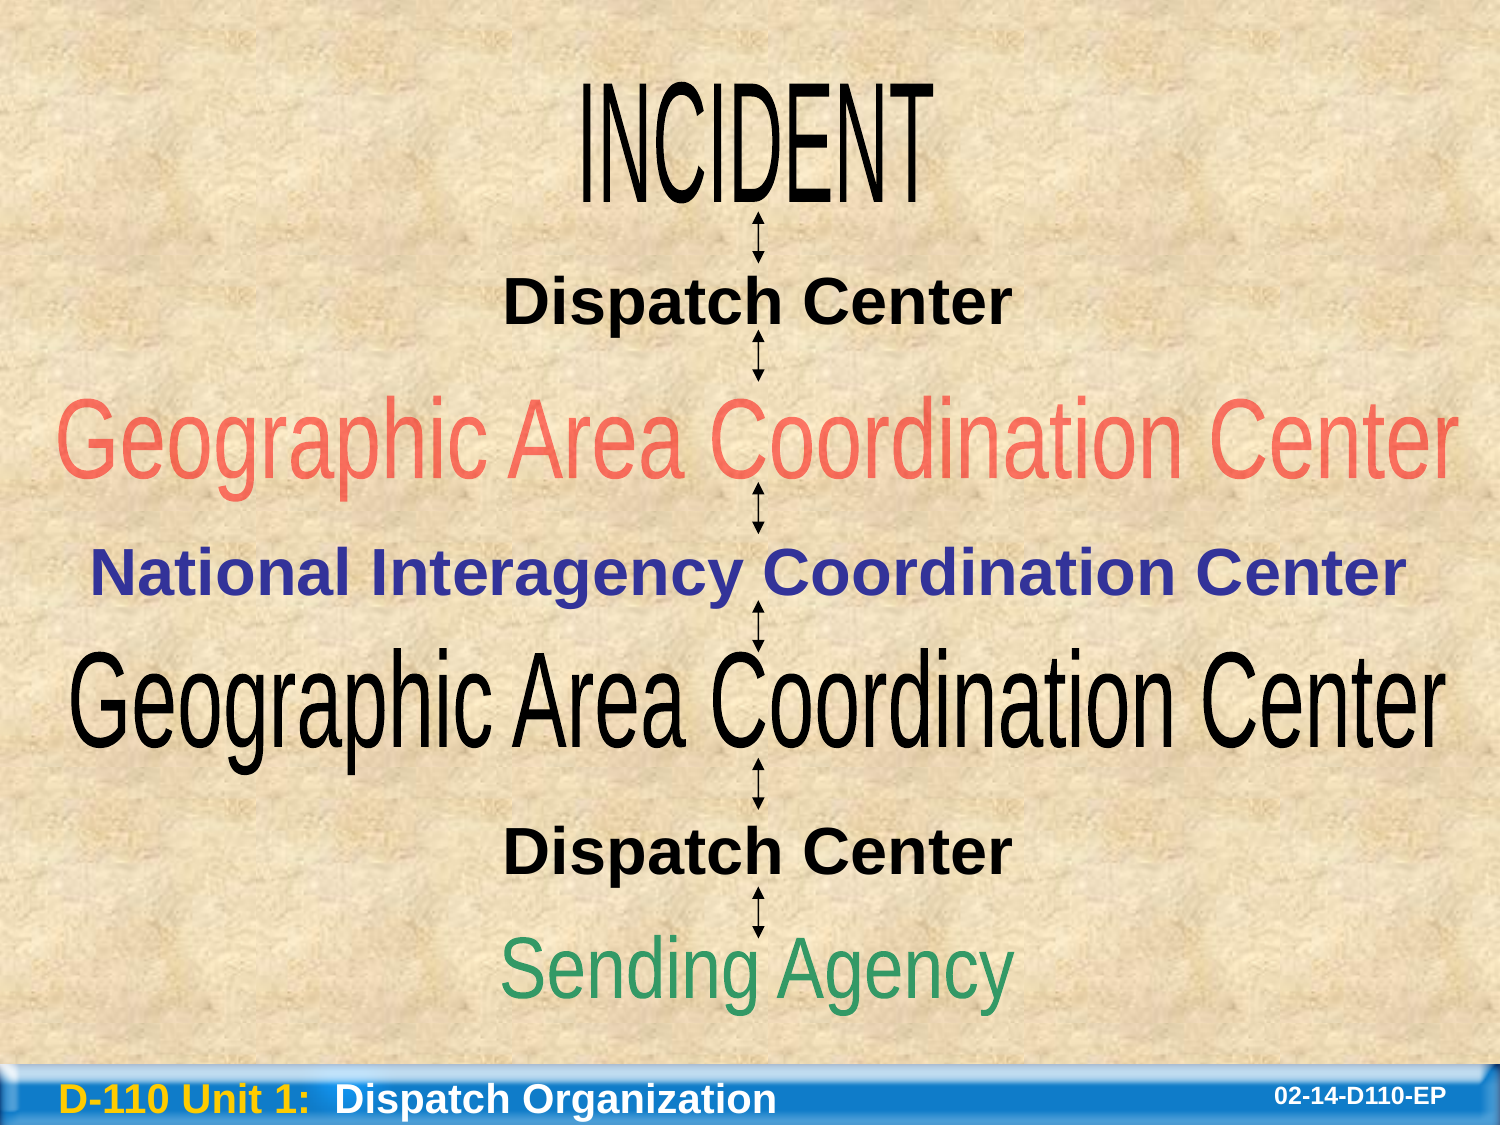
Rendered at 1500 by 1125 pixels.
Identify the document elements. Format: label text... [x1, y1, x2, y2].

text_box [752, 482, 765, 535]
text_box [752, 211, 765, 250]
text_box [752, 329, 765, 382]
text_box Dispatch Center [487, 250, 1029, 346]
text_box [752, 886, 765, 939]
text_box National Interagency Coordination Center [74, 521, 1442, 616]
text_box D-110 Unit 1: Dispatch Organization [43, 1064, 1039, 1125]
text_box [752, 600, 765, 653]
text_box [752, 757, 765, 810]
text_box Dispatch Center [487, 800, 1029, 896]
picture [0, 0, 1500, 1125]
